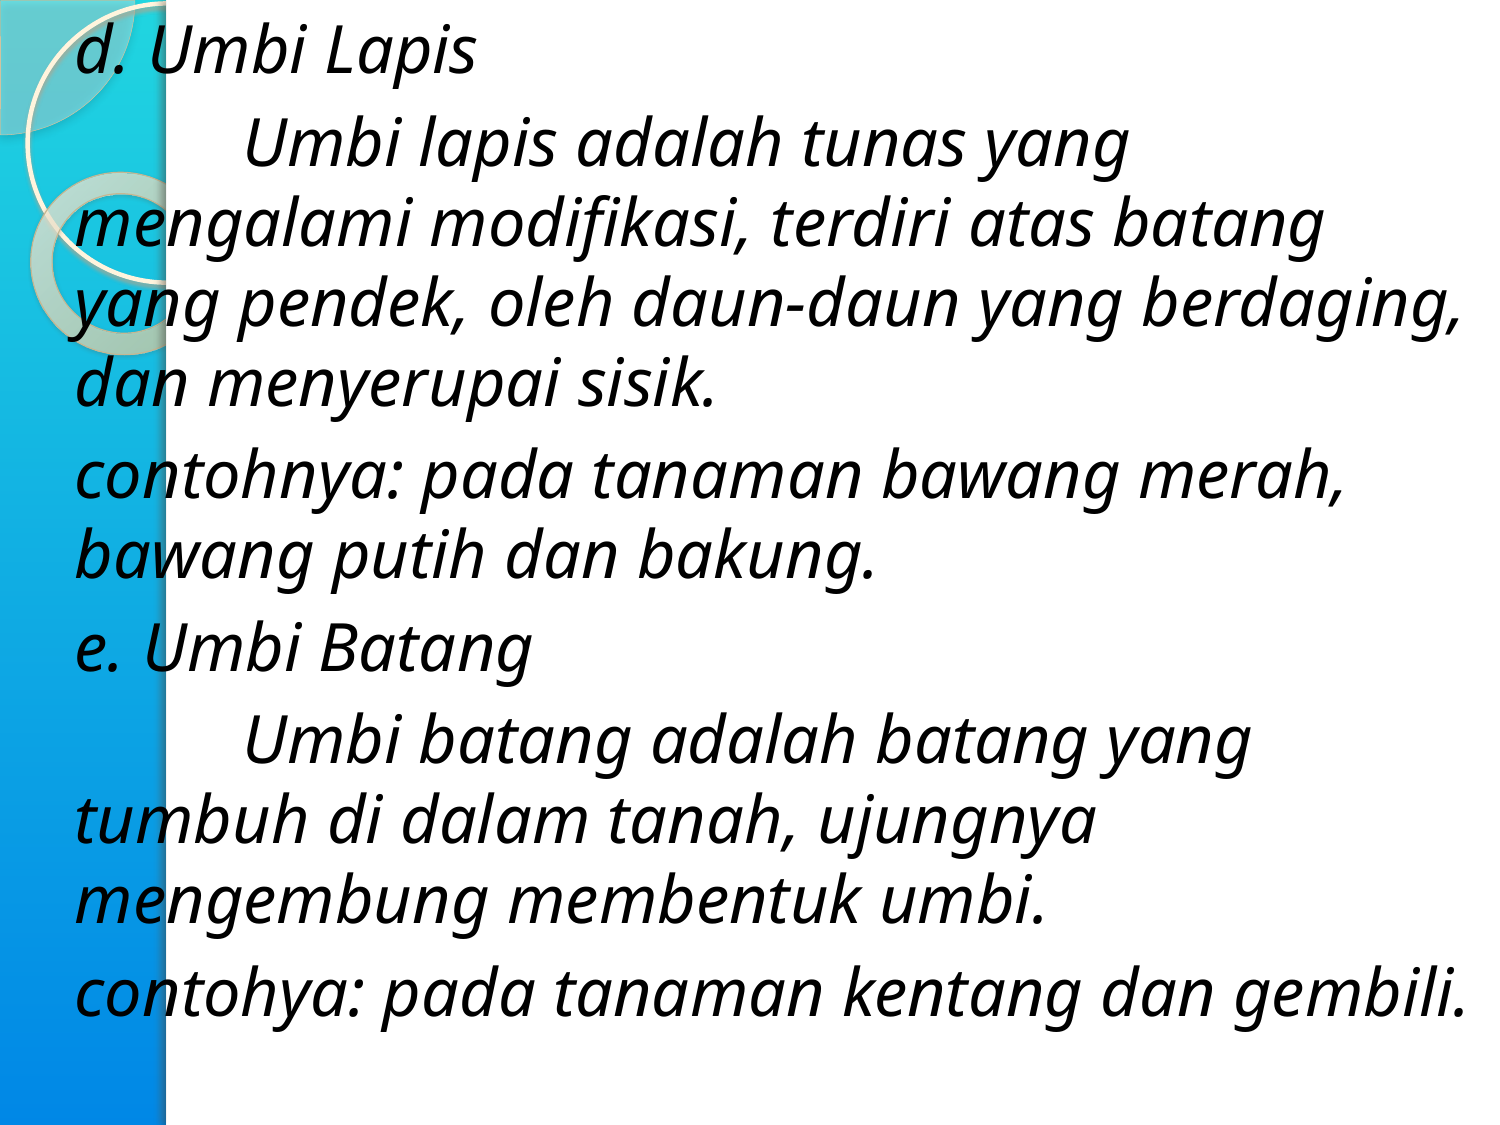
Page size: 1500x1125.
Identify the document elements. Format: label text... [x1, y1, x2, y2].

list d. Umbi Lapis Umbi lapis adalah tunas yang mengalami modifikasi, terdiri atas batang yang pendek, oleh daun-daun yang berdaging, dan menyerupai sisik. contohnya: pada tanaman bawang merah, bawang putih dan bakung. e. Umbi Batang Umbi batang adalah batang yang tumbuh di dalam tanah, ujungnya mengembung membentuk umbi. contohya: pada tanaman kentang dan gembili. [0, 0, 1500, 1125]
